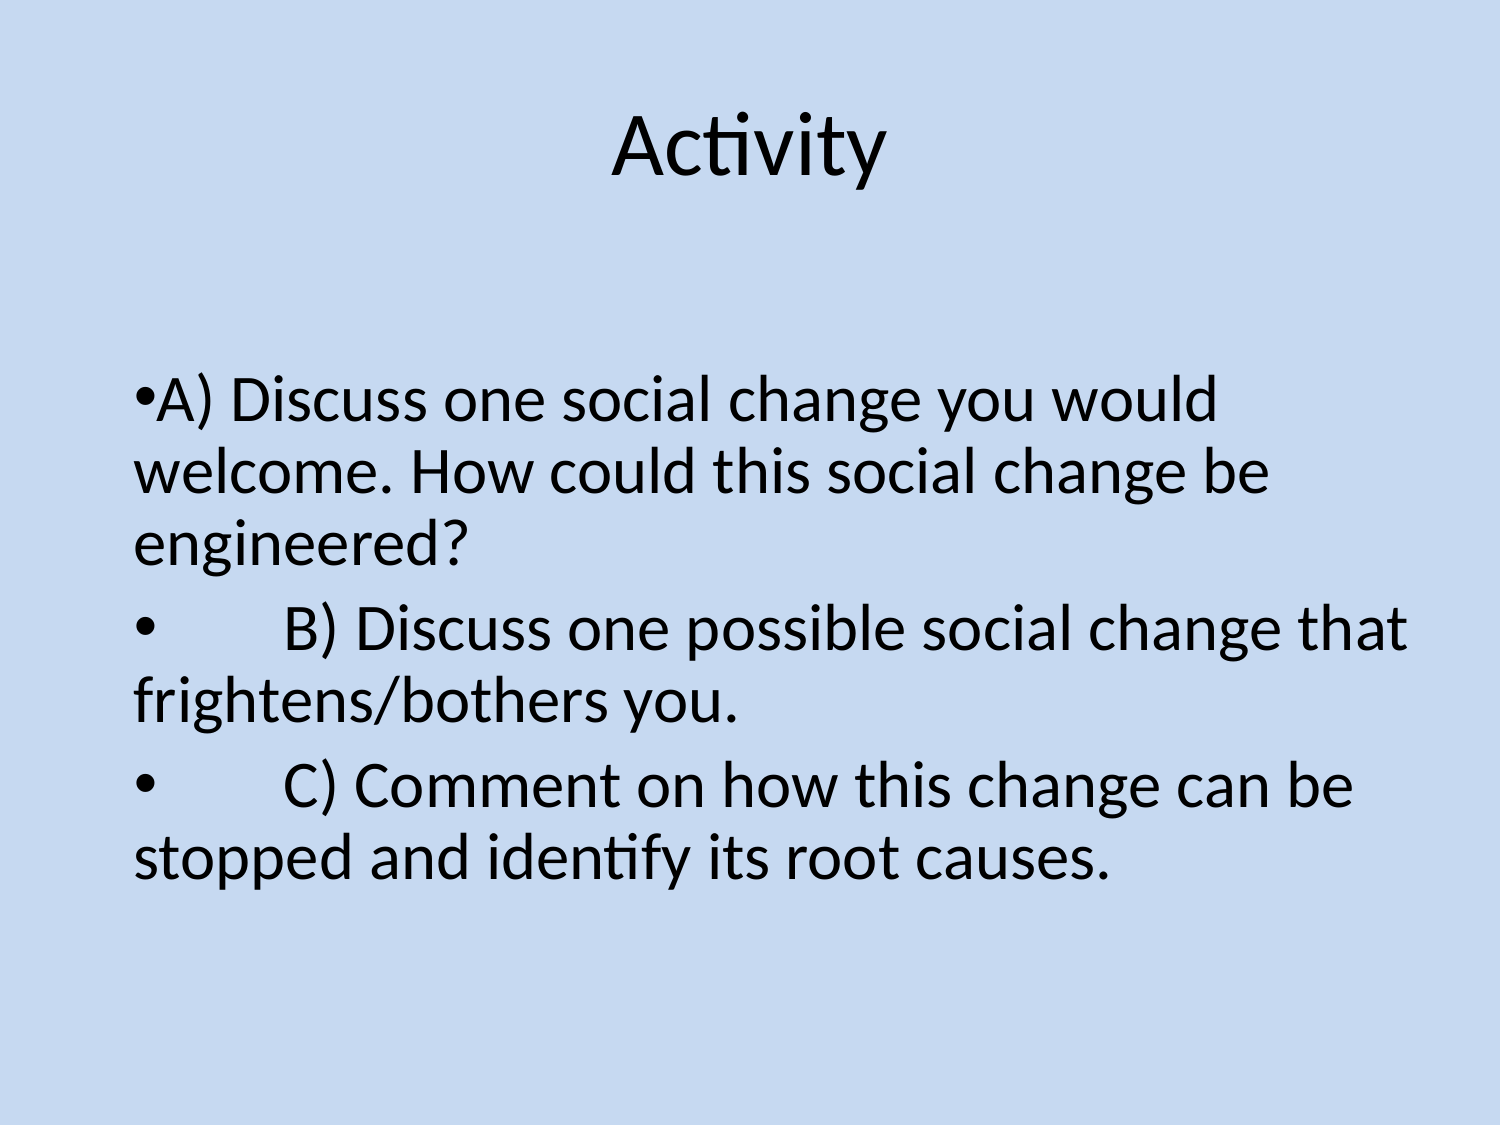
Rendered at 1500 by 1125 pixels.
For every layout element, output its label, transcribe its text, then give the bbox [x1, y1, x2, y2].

list A) Discuss one social change you would welcome. How could this social change be engineered? B) Discuss one possible social change that frightens/bothers you. C) Comment on how this change can be stopped and identify its root causes. [74, 262, 1426, 1006]
title Activity [74, 44, 1426, 233]
